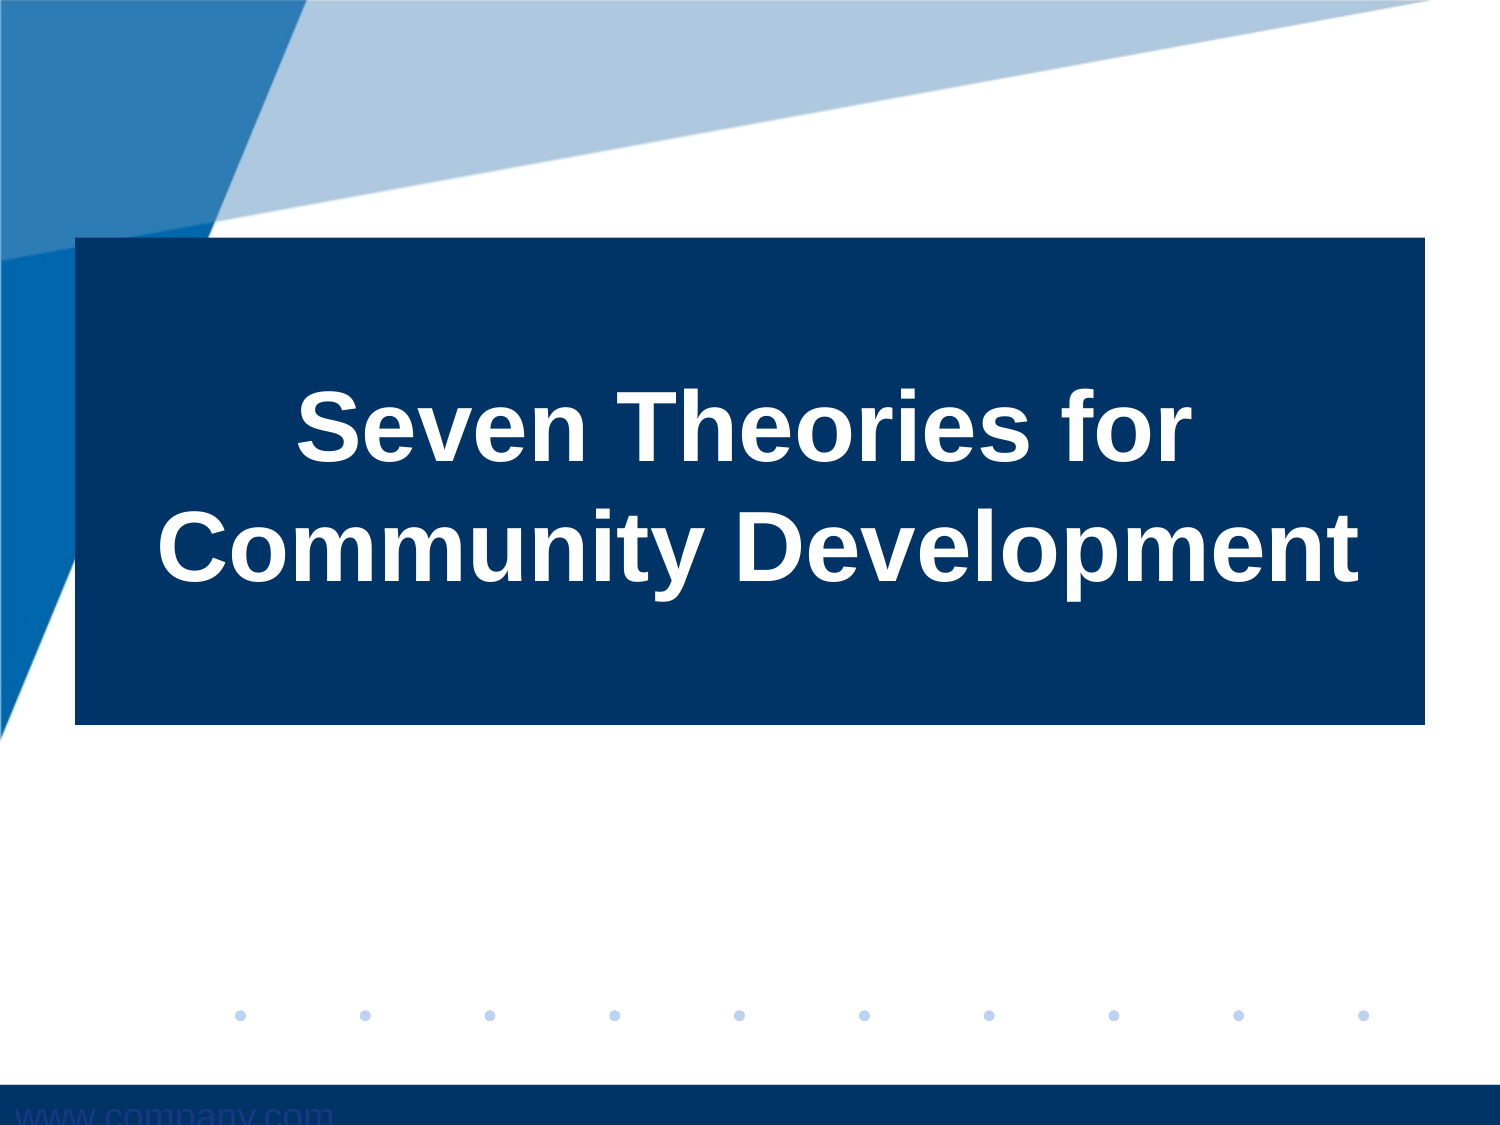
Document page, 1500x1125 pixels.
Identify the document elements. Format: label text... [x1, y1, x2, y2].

title Seven Theories for Community Development [74, 237, 1426, 726]
picture [0, 0, 1500, 842]
